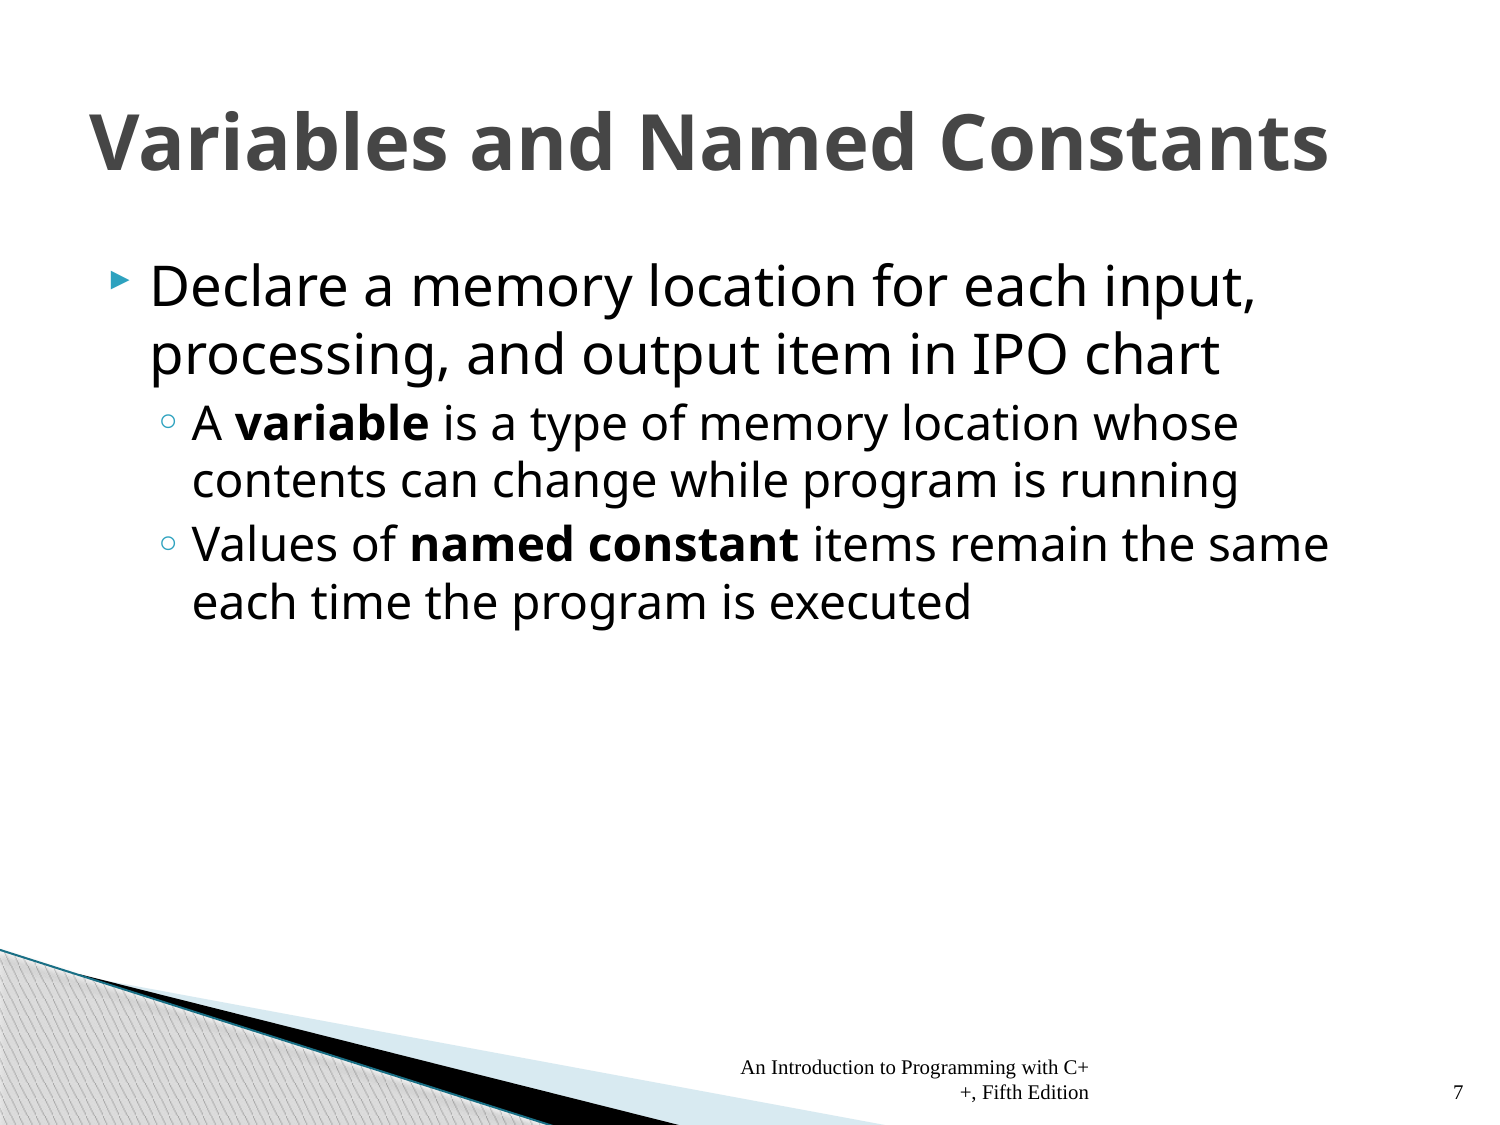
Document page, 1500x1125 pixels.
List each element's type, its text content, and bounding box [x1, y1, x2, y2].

list Declare a memory location for each input, processing, and output item in IPO chart A variable is a type of memory location whose contents can change while program is running Values of named constant items remain the same each time the program is executed [75, 243, 1425, 986]
footer An Introduction to Programming with C++, Fifth Edition [718, 1051, 1105, 1112]
title Variables and Named Constants [75, 45, 1425, 233]
slide_number 7 [1418, 1051, 1479, 1112]
